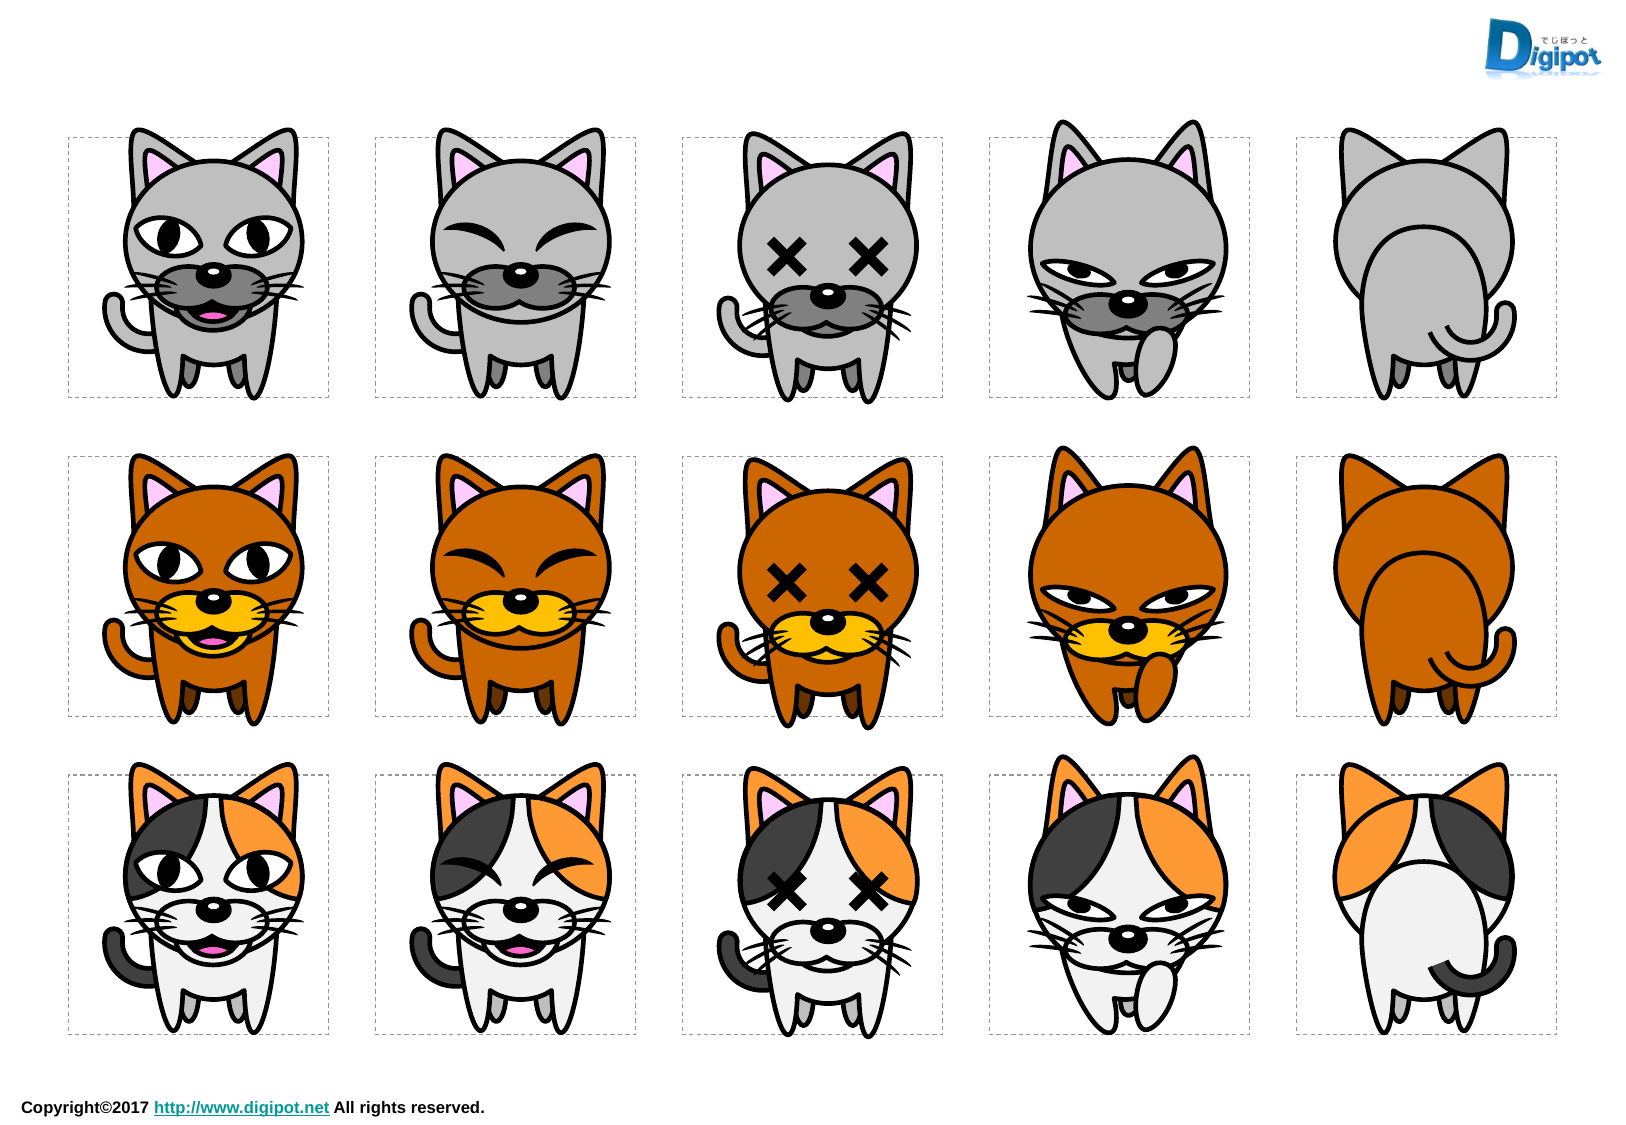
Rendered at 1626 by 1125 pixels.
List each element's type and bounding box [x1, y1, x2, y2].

text_box [1321, 760, 1527, 1034]
text_box [1321, 451, 1527, 725]
text_box [104, 125, 317, 399]
text_box [1025, 446, 1227, 725]
text_box [1025, 120, 1227, 399]
text_box [104, 760, 317, 1034]
text_box [718, 455, 931, 729]
text_box [1025, 755, 1227, 1034]
text_box [411, 451, 624, 725]
text_box [104, 451, 317, 725]
text_box [718, 129, 931, 403]
text_box [718, 764, 931, 1038]
text_box [1321, 125, 1527, 399]
text_box [411, 125, 624, 399]
text_box [411, 760, 624, 1034]
picture [1485, 18, 1602, 82]
